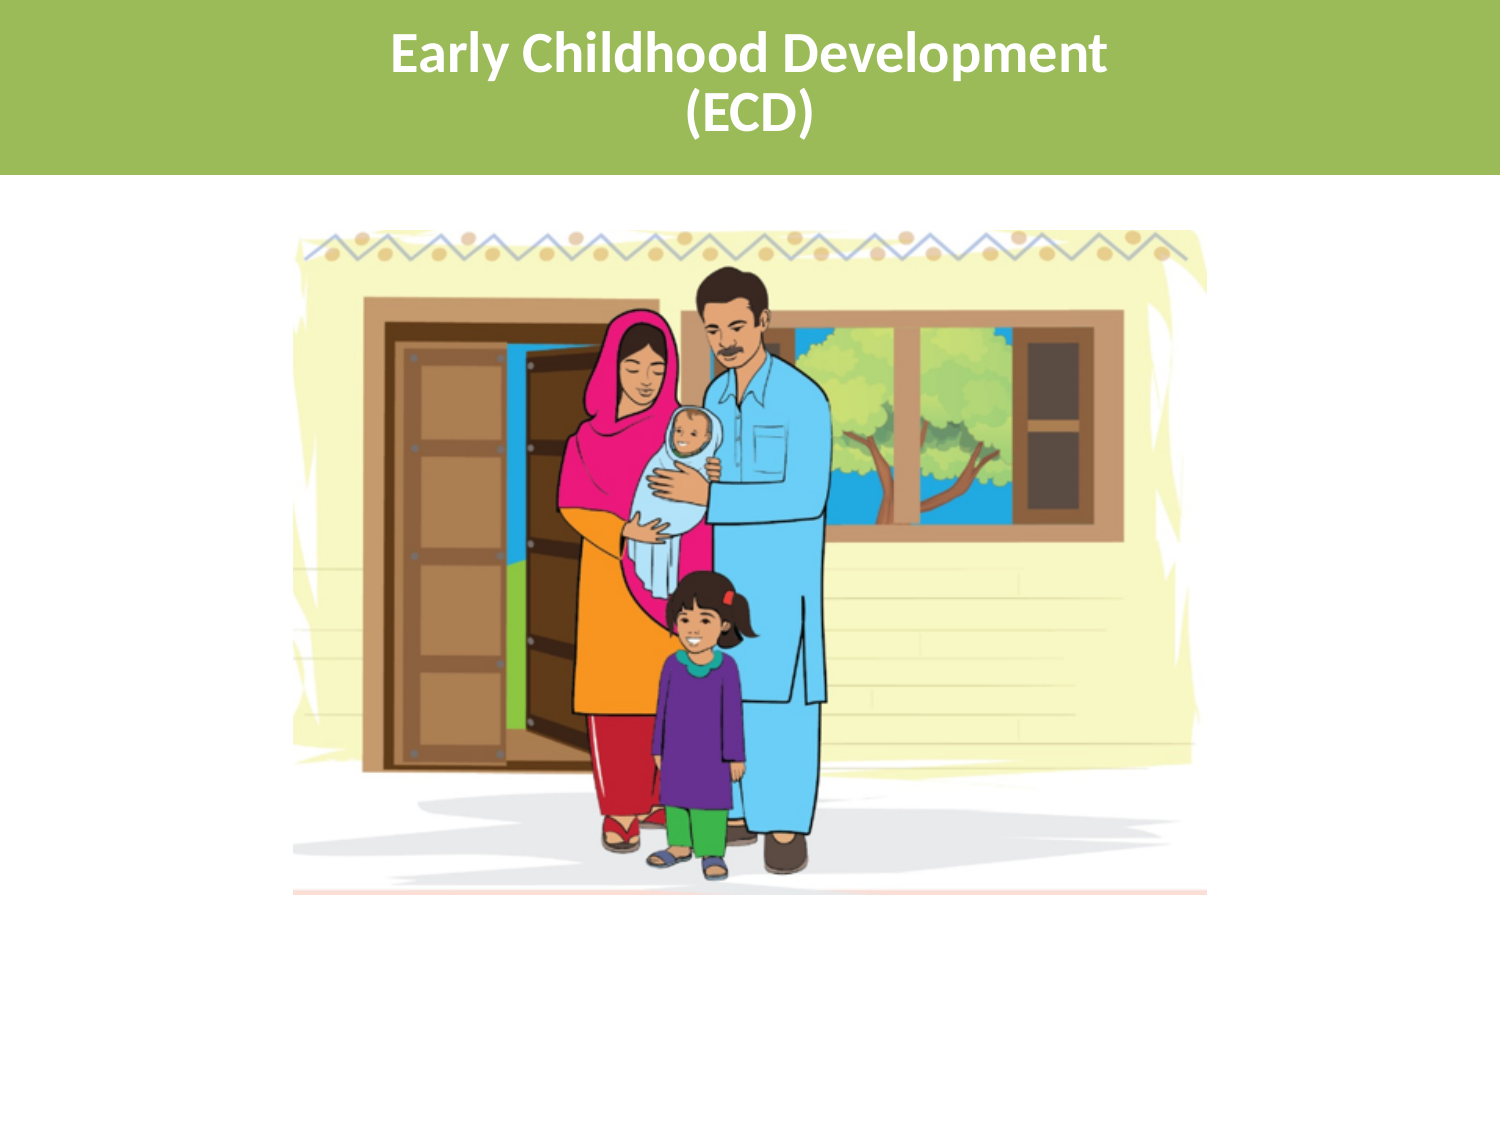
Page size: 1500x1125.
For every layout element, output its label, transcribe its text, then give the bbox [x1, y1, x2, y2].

picture [293, 230, 1207, 895]
text_box Early Childhood Development (ECD) [0, 0, 1500, 175]
